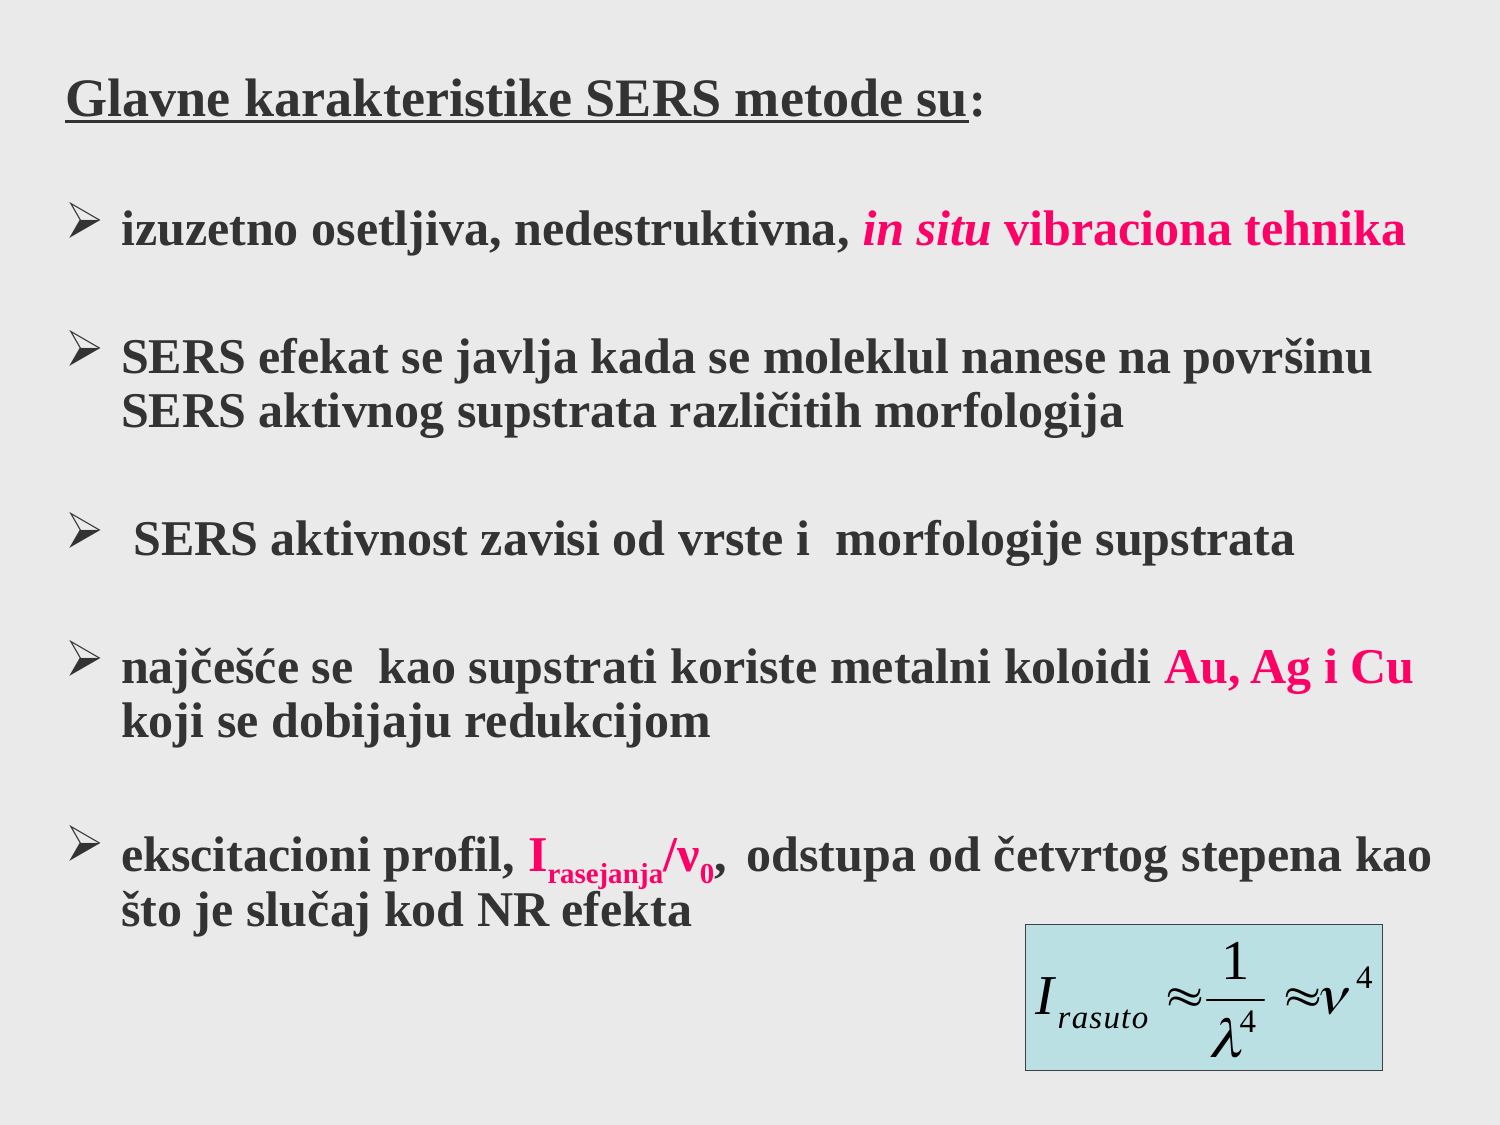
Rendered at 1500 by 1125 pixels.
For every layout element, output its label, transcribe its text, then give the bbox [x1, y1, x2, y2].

list Glavne karakteristike SERS metode su: izuzetno osetljiva, nedestruktivna, in situ vibraciona tehnika SERS efekat se javlja kada se moleklul nanese na površinu SERS aktivnog supstrata različitih morfologija SERS aktivnost zavisi od vrste i morfologije supstrata najčešće se kao supstrati koriste metalni koloidi Au, Ag i Cu koji se dobijaju redukcijom ekscitacioni profil, Irasejanja/ν0, odstupa od četvrtog stepena kao što je slučaj kod NR efekta [50, 62, 1463, 1075]
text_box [1024, 924, 1384, 1071]
